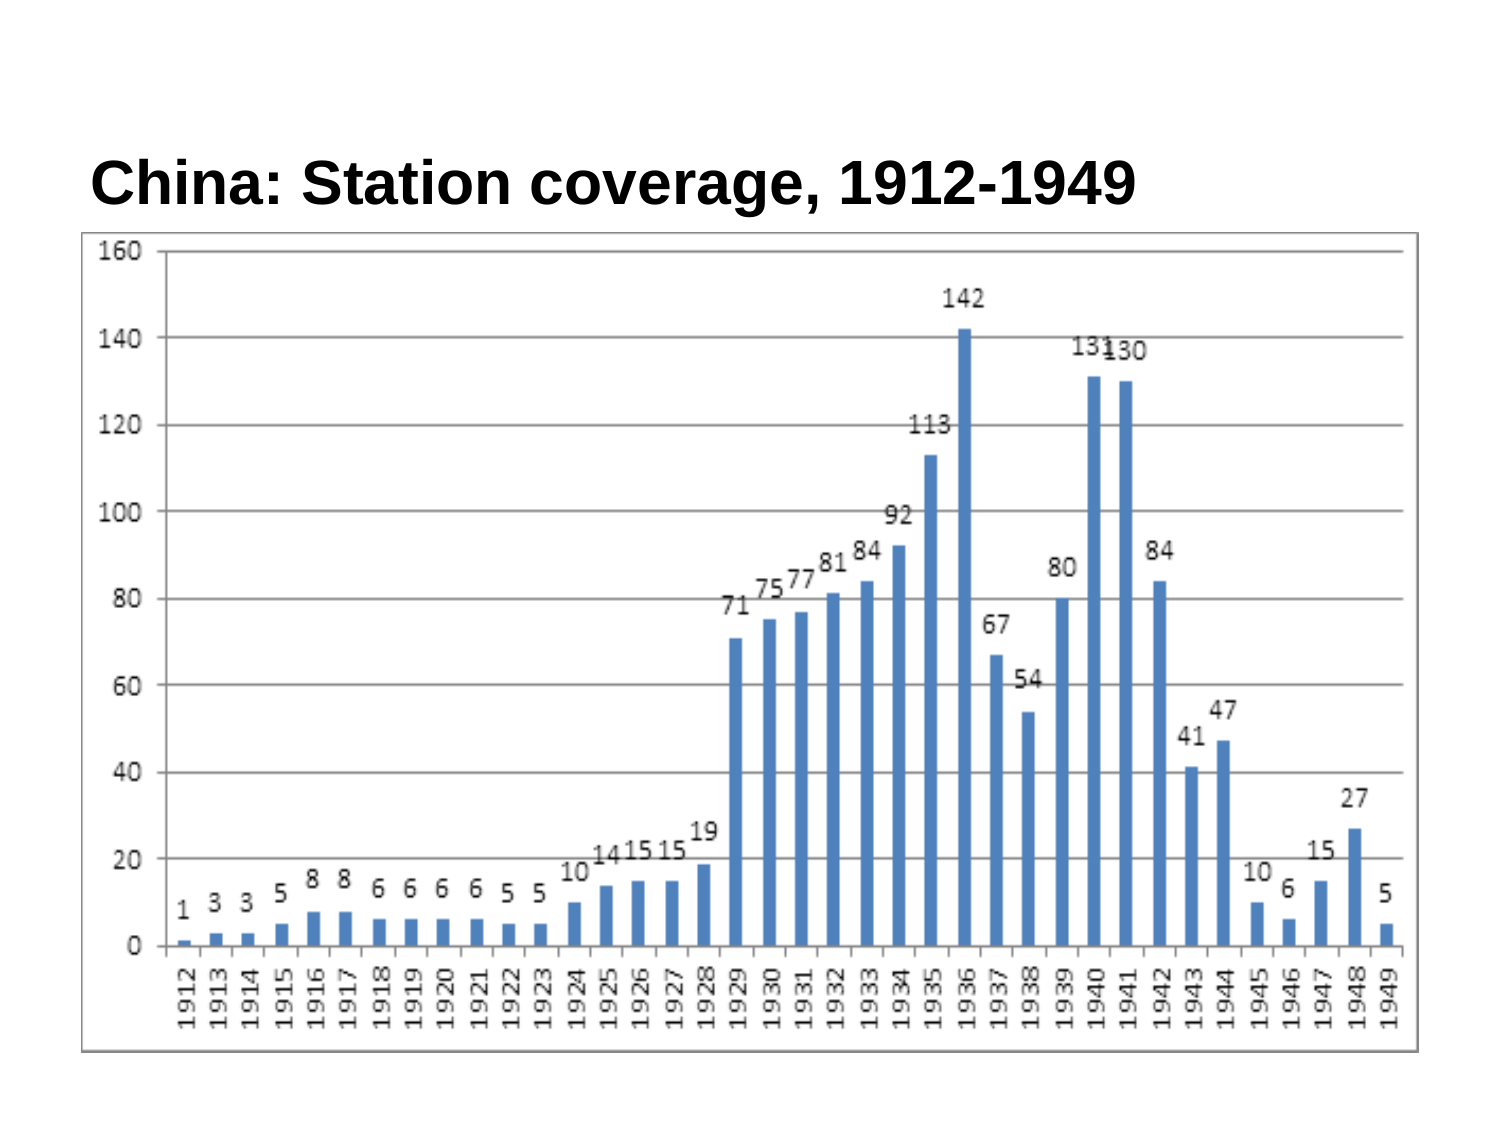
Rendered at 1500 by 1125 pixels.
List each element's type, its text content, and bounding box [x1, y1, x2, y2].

picture [81, 232, 1419, 1053]
title China: Station coverage, 1912-1949 [75, 45, 1425, 233]
